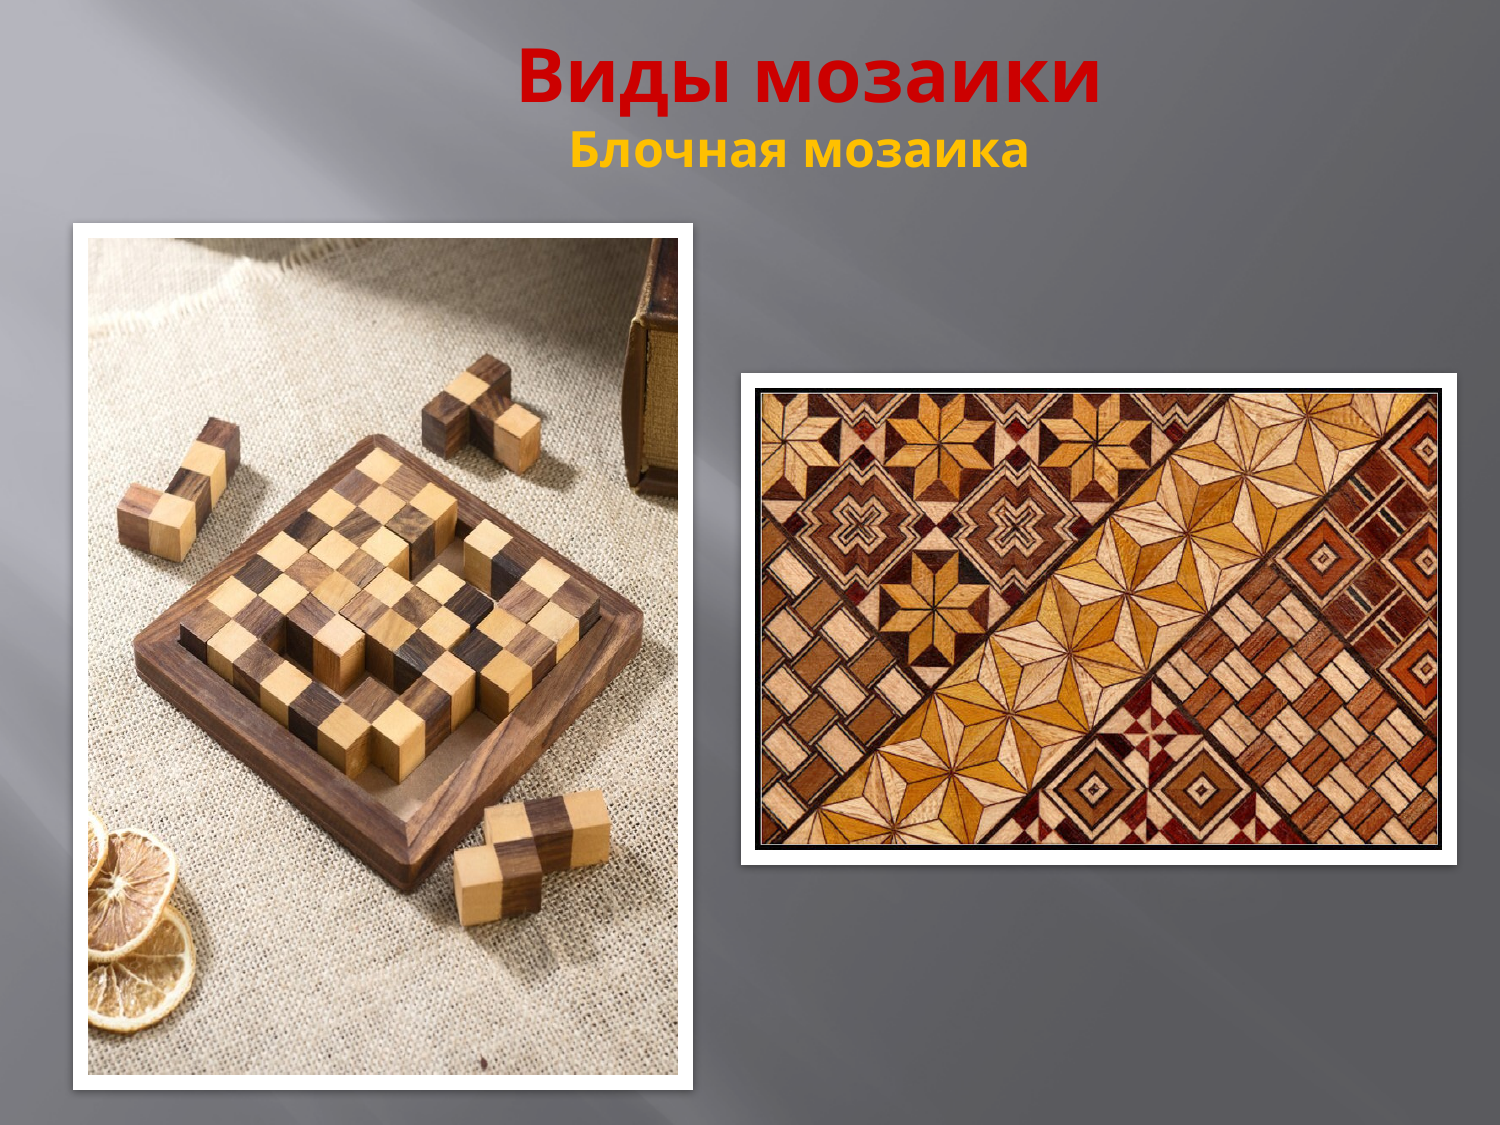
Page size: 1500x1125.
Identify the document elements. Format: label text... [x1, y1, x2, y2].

picture [87, 237, 679, 1076]
title Виды мозаики Блочная мозаика [99, 0, 1500, 205]
picture [754, 387, 1443, 851]
